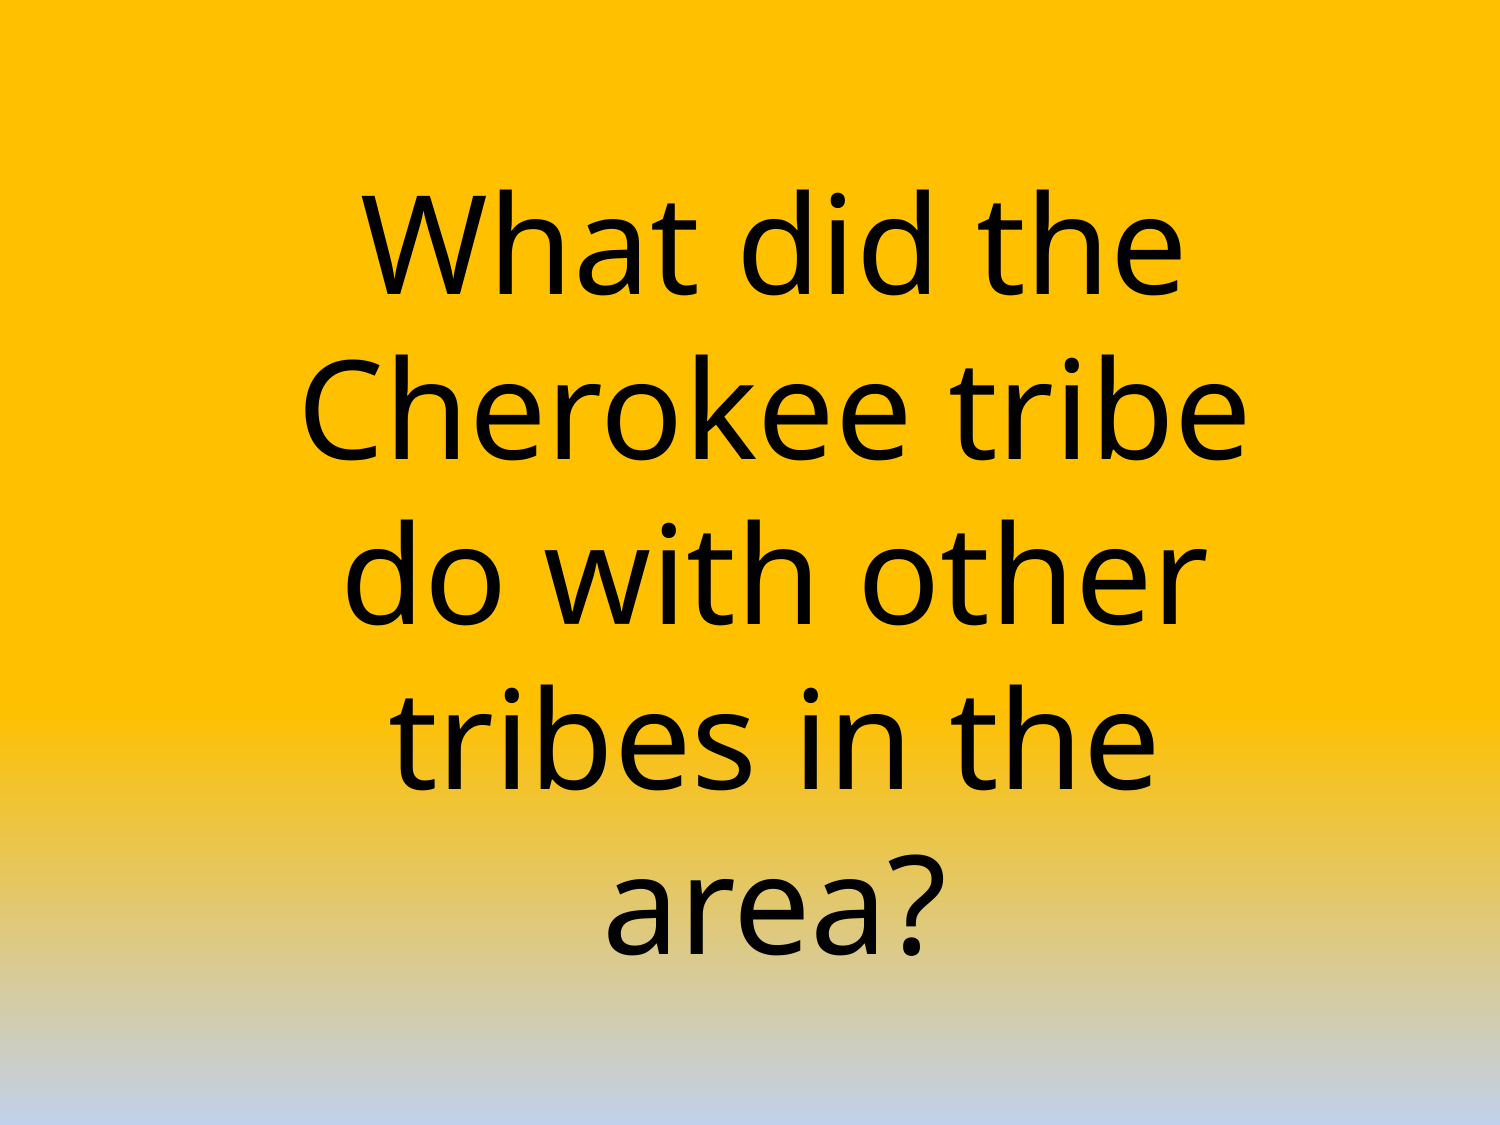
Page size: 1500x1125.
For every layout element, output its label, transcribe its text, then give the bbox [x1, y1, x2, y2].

text_box What did the Cherokee tribe do with other tribes in the area? [200, 149, 1350, 990]
